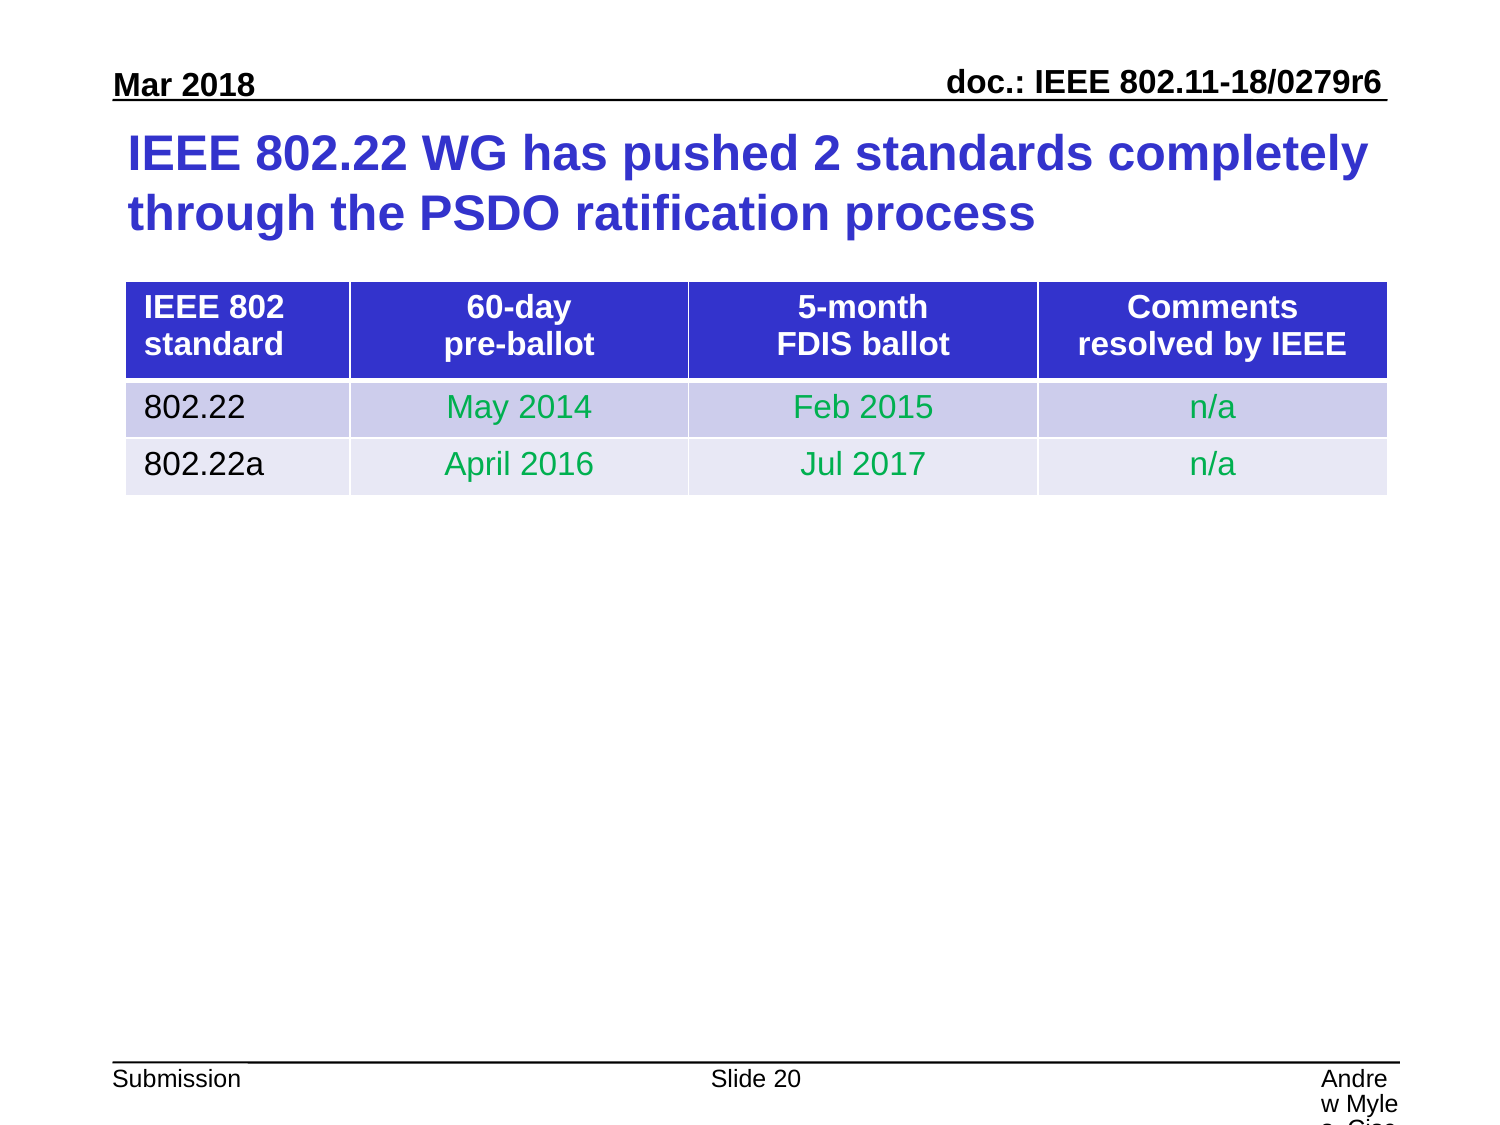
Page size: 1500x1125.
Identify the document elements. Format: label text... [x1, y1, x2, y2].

table_header Comments resolved by IEEE [1039, 282, 1387, 378]
table_header 5-month FDIS ballot [689, 282, 1037, 378]
table_cell 802.22 [126, 383, 349, 437]
table_cell n/a [1039, 439, 1387, 495]
table_cell Feb 2015 [689, 383, 1037, 437]
footer Andrew Myles, Cisco [1320, 1061, 1402, 1093]
table_header IEEE 802 standard [126, 282, 349, 378]
table_cell April 2016 [351, 439, 688, 495]
table_cell Jul 2017 [689, 439, 1037, 495]
title IEEE 802.22 WG has pushed 2 standards completely through the PSDO ratification process [112, 112, 1388, 288]
table_header 60-day pre-ballot [351, 282, 688, 378]
table_cell 802.22a [126, 439, 349, 495]
slide_number Slide 20 [709, 1061, 803, 1093]
table_cell n/a [1039, 383, 1387, 437]
table_cell May 2014 [351, 383, 688, 437]
